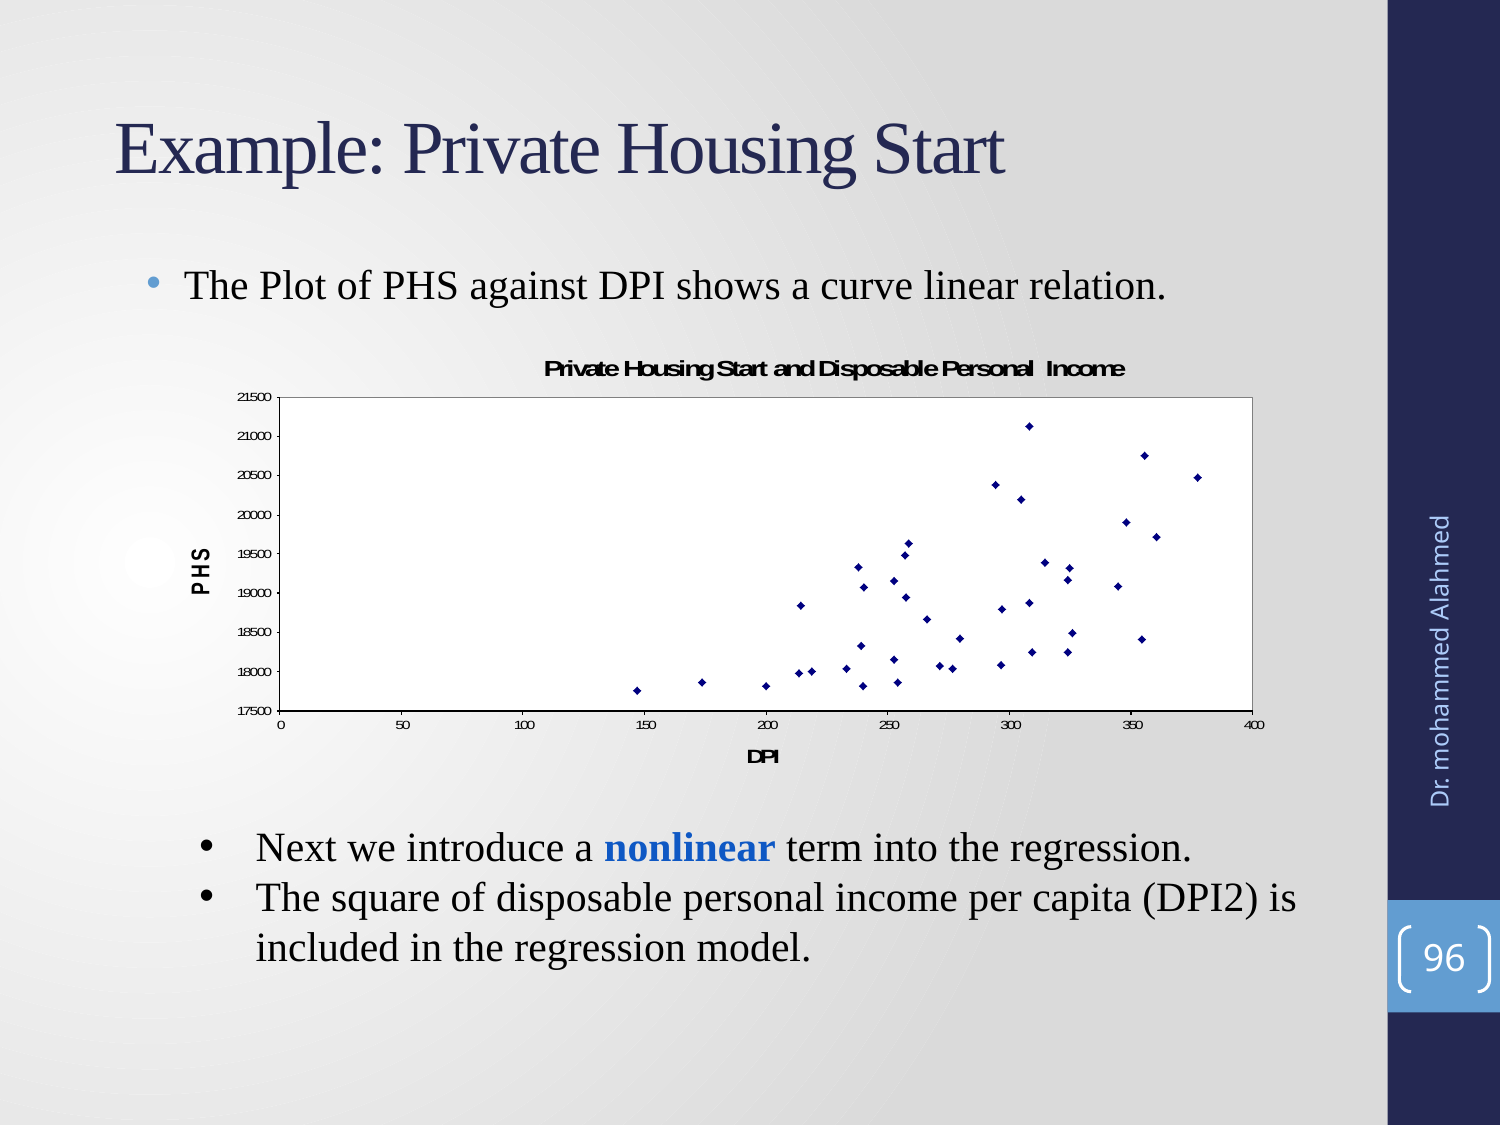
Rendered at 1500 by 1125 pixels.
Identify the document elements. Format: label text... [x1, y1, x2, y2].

footer Dr. mohammed Alahmed [1408, 500, 1469, 889]
list The Plot of PHS against DPI shows a curve linear relation. [112, 249, 1325, 338]
title Example: Private Housing Start [99, 50, 1379, 238]
text_box Next we introduce a nonlinear term into the regression. The square of disposable personal income per capita (DPI2) is included in the regression model. [184, 812, 1329, 978]
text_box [174, 339, 1276, 774]
slide_number 96 [1397, 925, 1492, 994]
